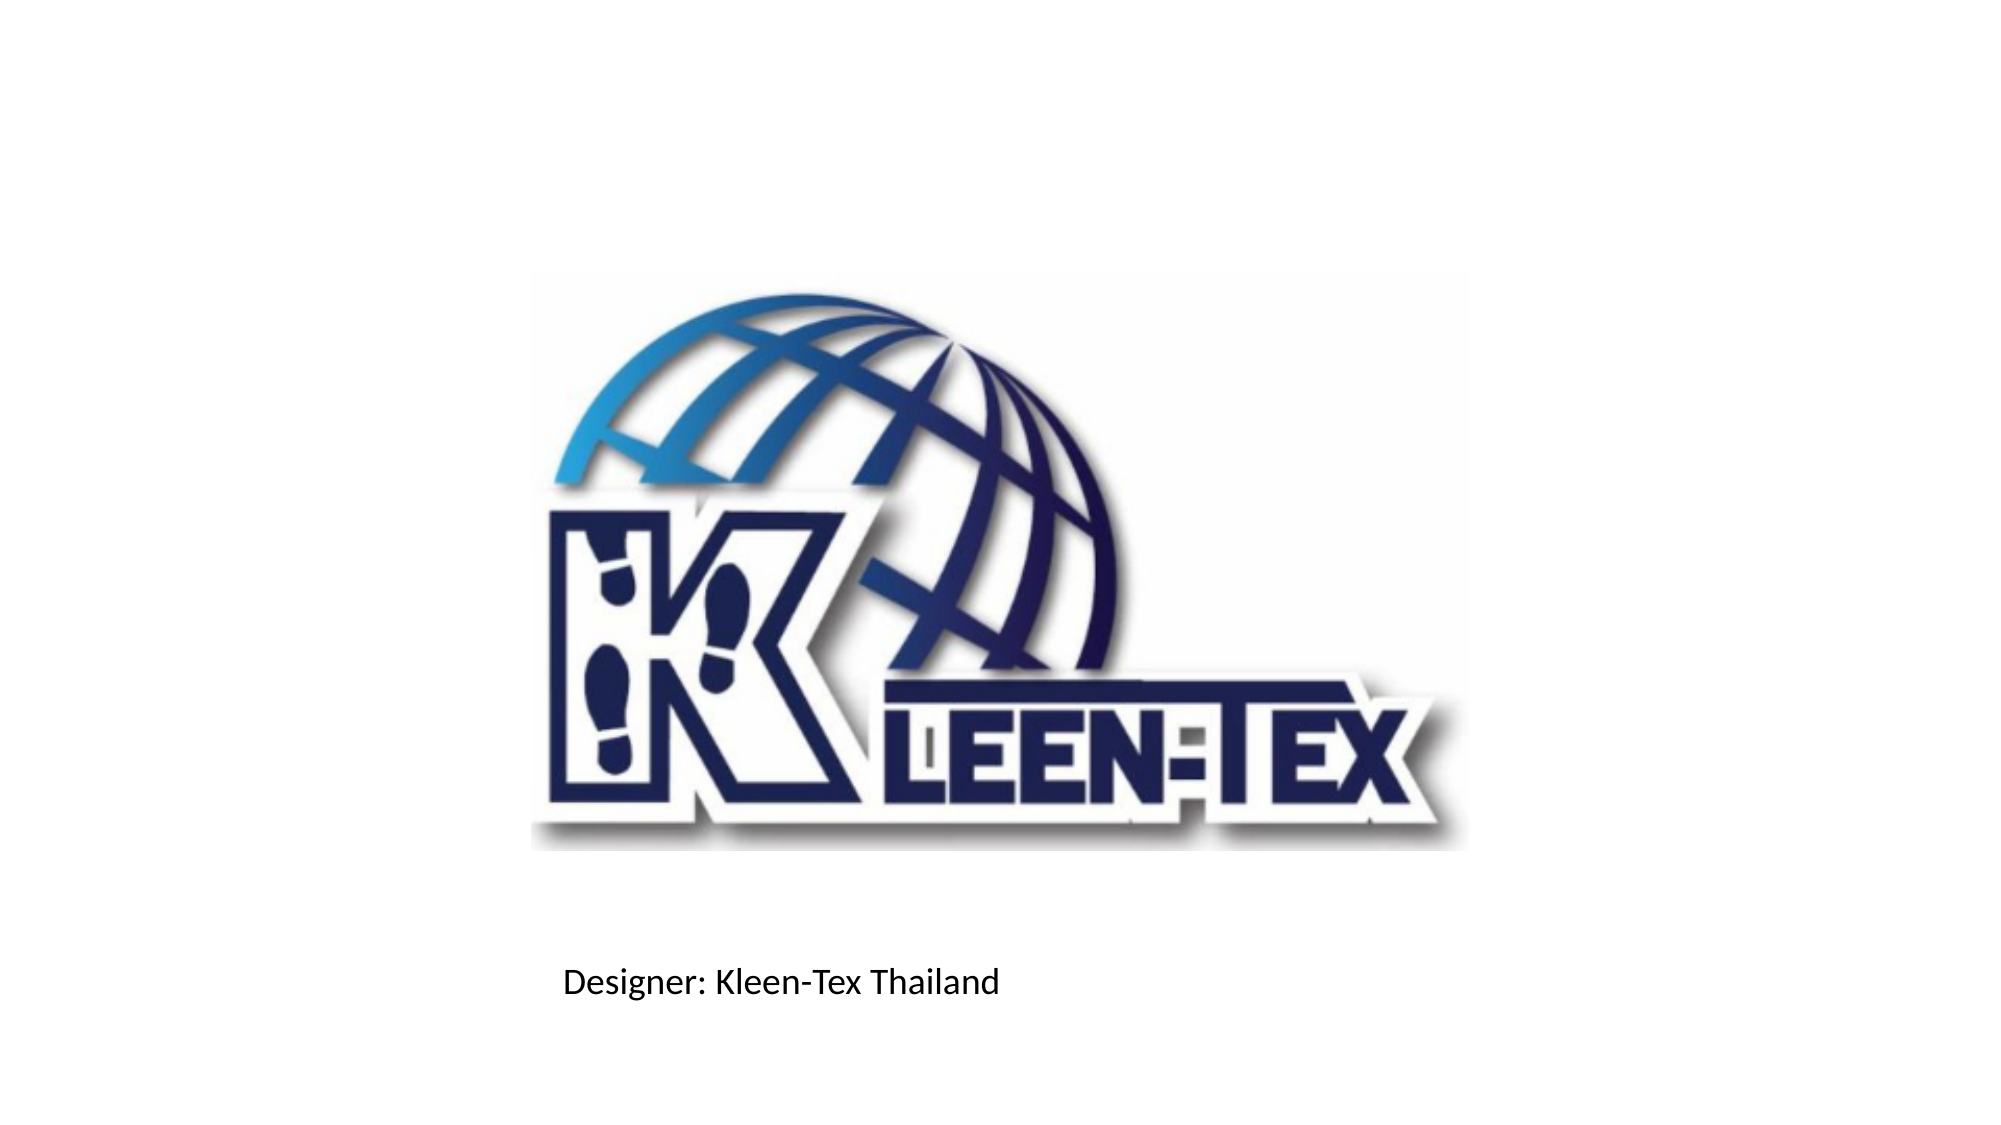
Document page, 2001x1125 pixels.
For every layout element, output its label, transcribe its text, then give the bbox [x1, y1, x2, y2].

picture [531, 273, 1469, 851]
text_box Designer: Kleen-Tex Thailand [548, 949, 1207, 1010]
